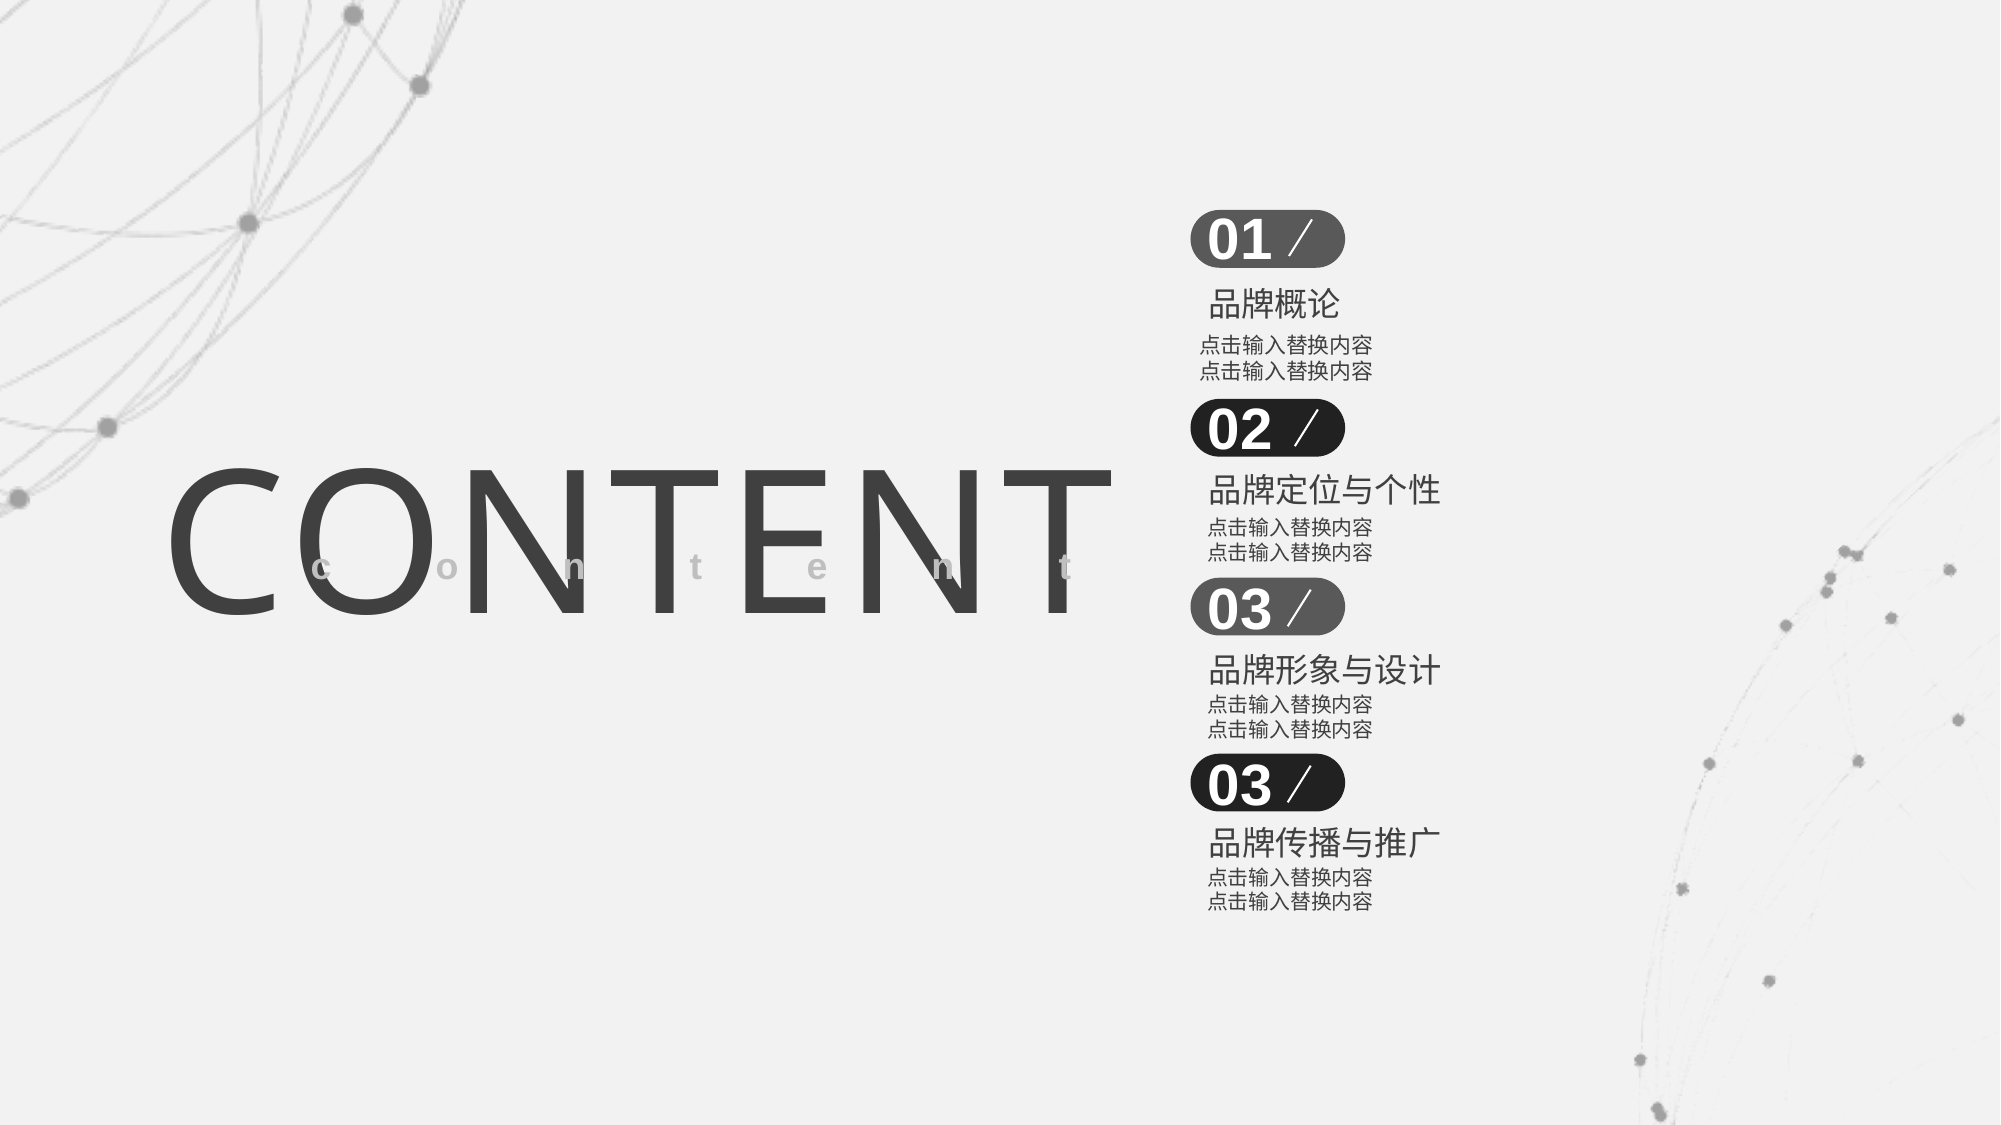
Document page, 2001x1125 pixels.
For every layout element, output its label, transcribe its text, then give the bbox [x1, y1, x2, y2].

text_box CONTENT [145, 406, 1129, 662]
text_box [1184, 193, 1518, 393]
picture [1267, 415, 2000, 949]
picture [0, 0, 1032, 614]
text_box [1190, 564, 1267, 740]
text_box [1190, 383, 1526, 564]
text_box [1190, 740, 1267, 923]
text_box content [1032, 535, 1087, 595]
